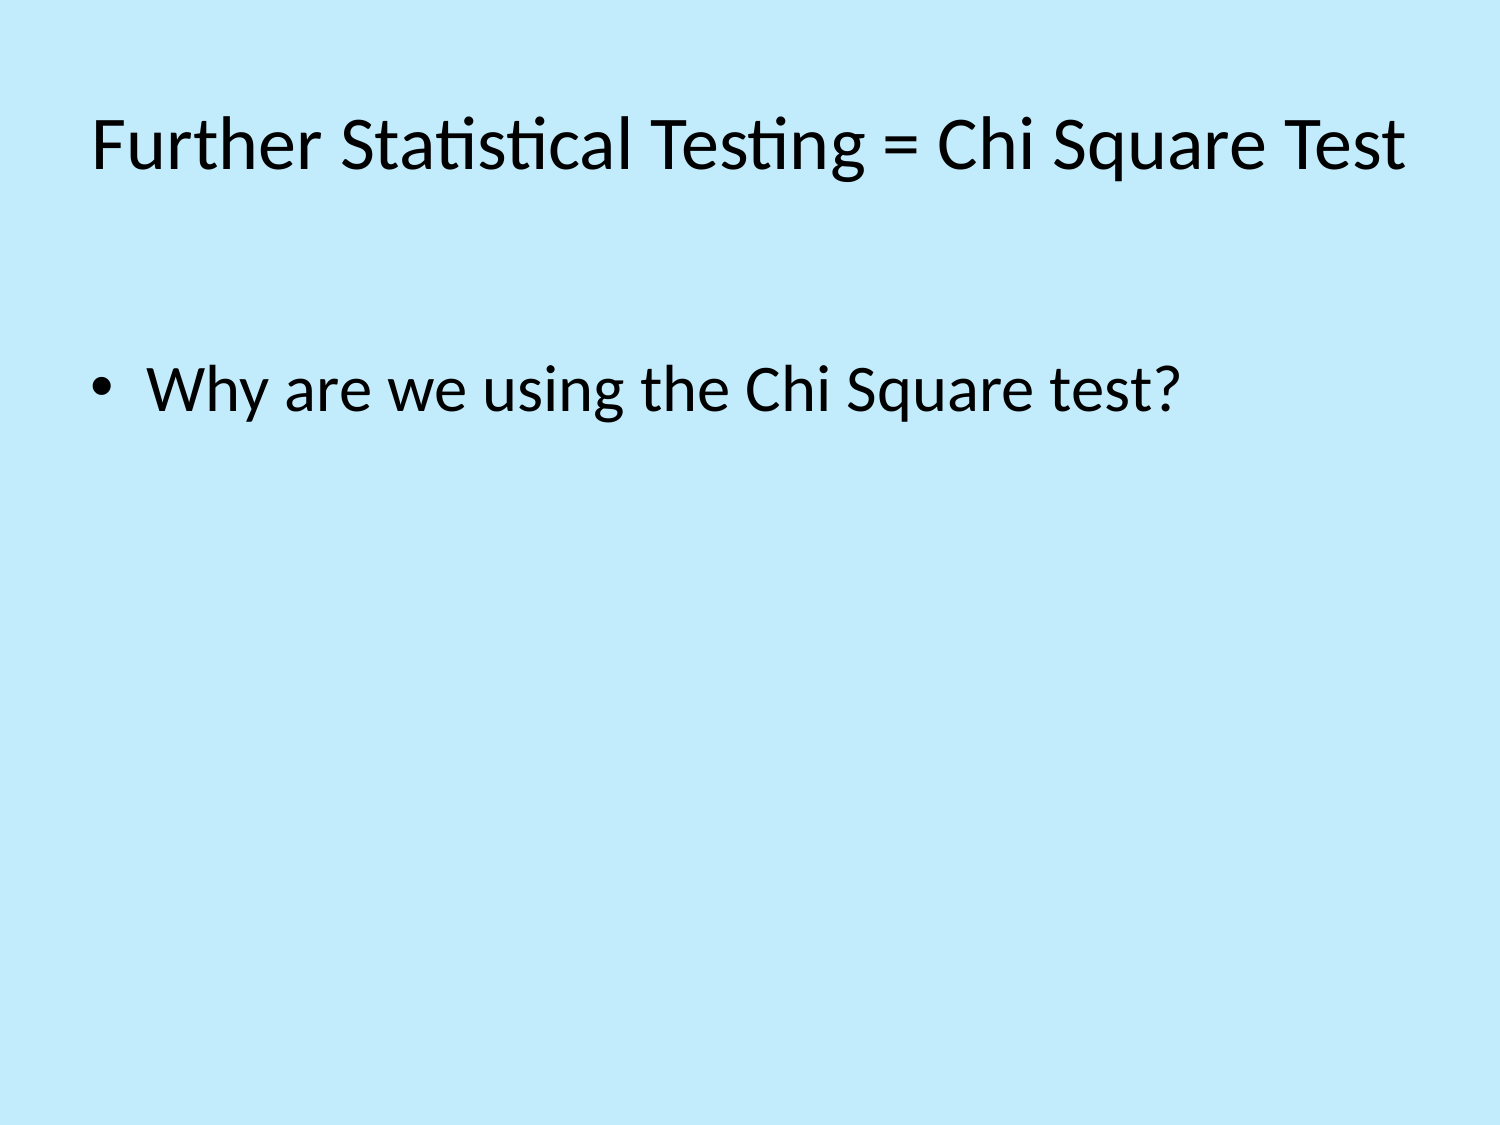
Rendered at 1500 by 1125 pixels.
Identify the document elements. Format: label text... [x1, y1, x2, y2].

list Why are we using the Chi Square test? [75, 337, 1425, 1005]
title Further Statistical Testing = Chi Square Test [75, 45, 1425, 233]
